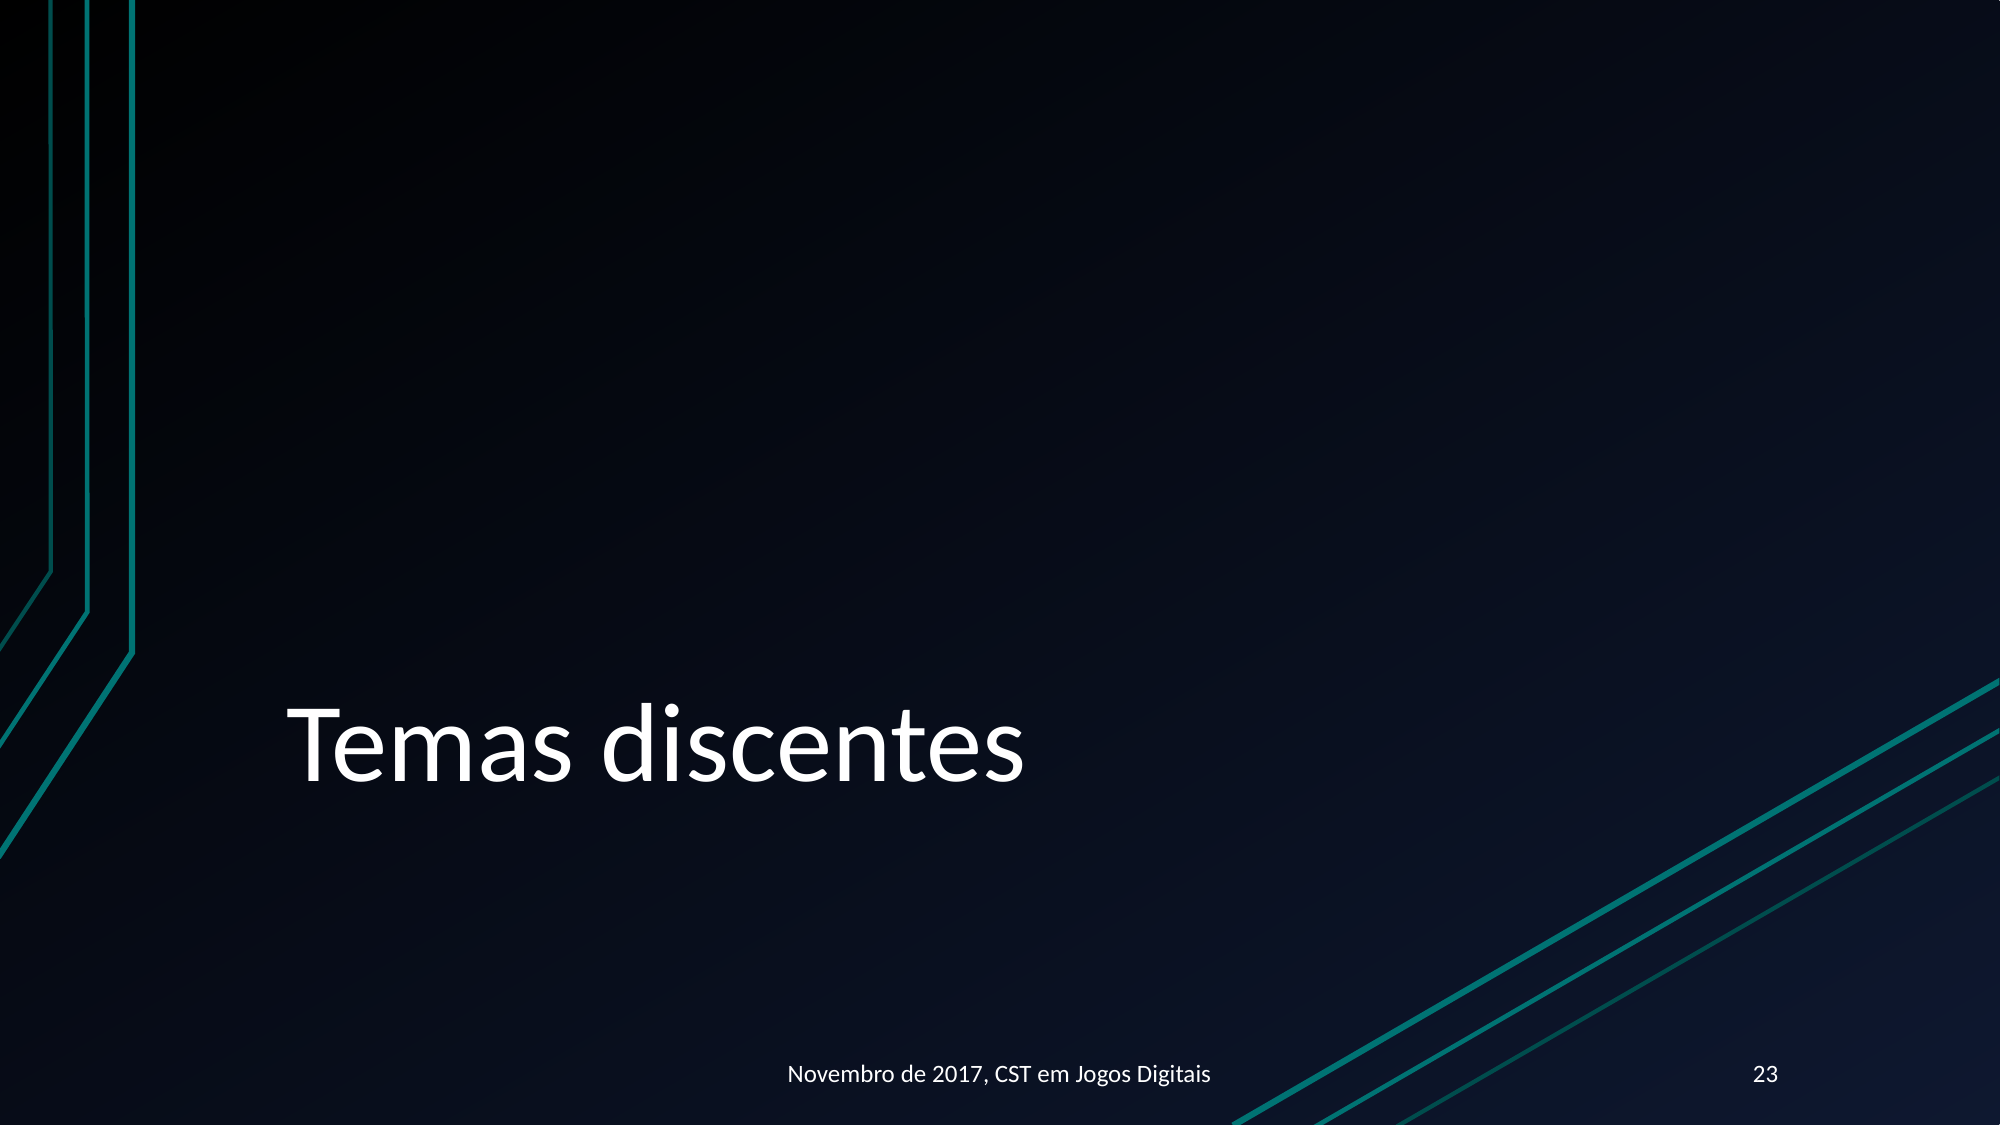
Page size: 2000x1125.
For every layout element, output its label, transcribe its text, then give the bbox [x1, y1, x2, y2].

slide_number 23 [1732, 1042, 1900, 1103]
footer Novembro de 2017, CST em Jogos Digitais [566, 1042, 1433, 1103]
title Temas discentes [266, 362, 1733, 816]
